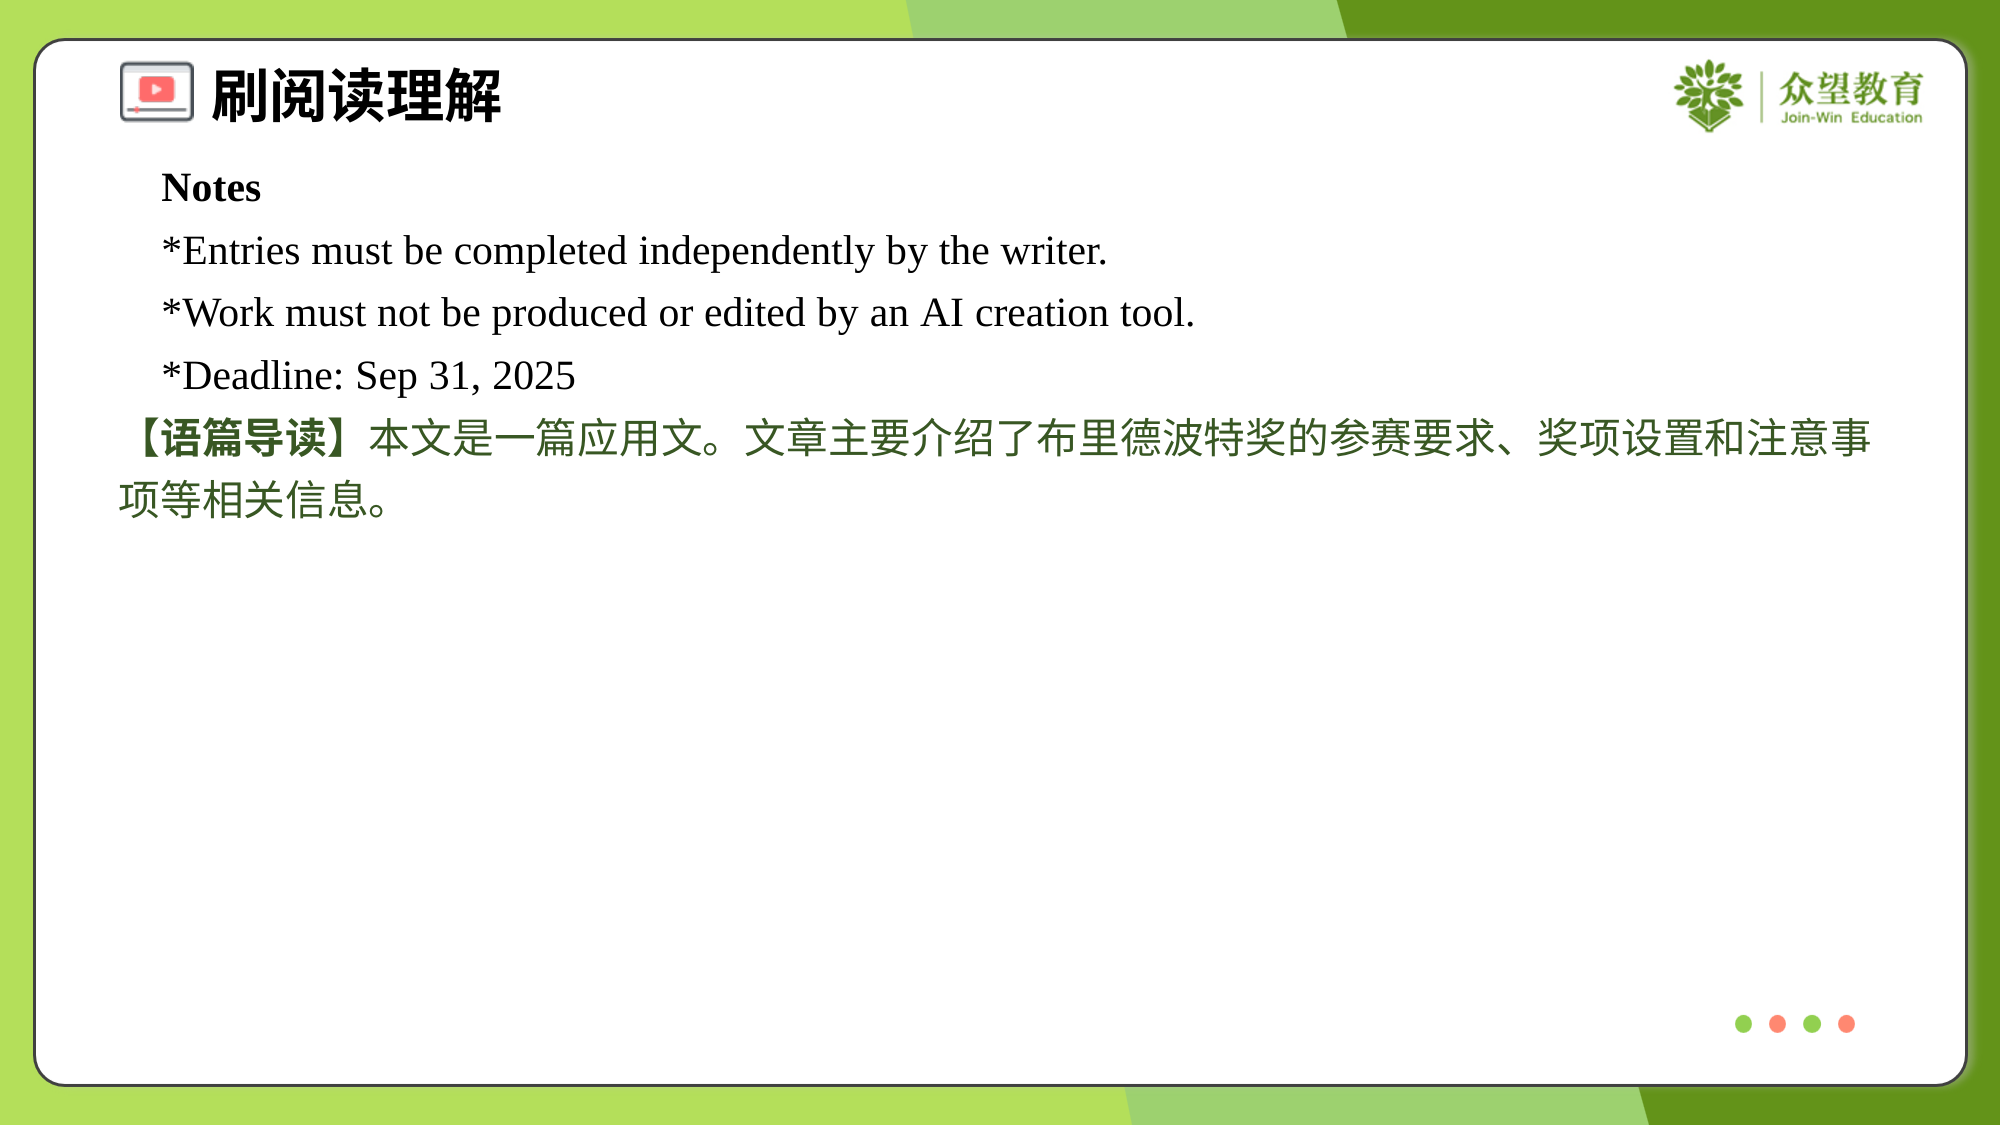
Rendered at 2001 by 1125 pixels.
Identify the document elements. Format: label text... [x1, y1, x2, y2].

text_box Notes *Entries must be completed independently by the writer. *Work must not be produced or edited by an AI creation tool. *Deadline: Sep 31, 2025 [118, 147, 1883, 393]
text_box 【语篇导读】本文是一篇应用文。文章主要介绍了布里德波特奖的参赛要求、奖项设置和注意事项等相关信息。 [118, 399, 1883, 520]
picture [0, 0, 2000, 1125]
